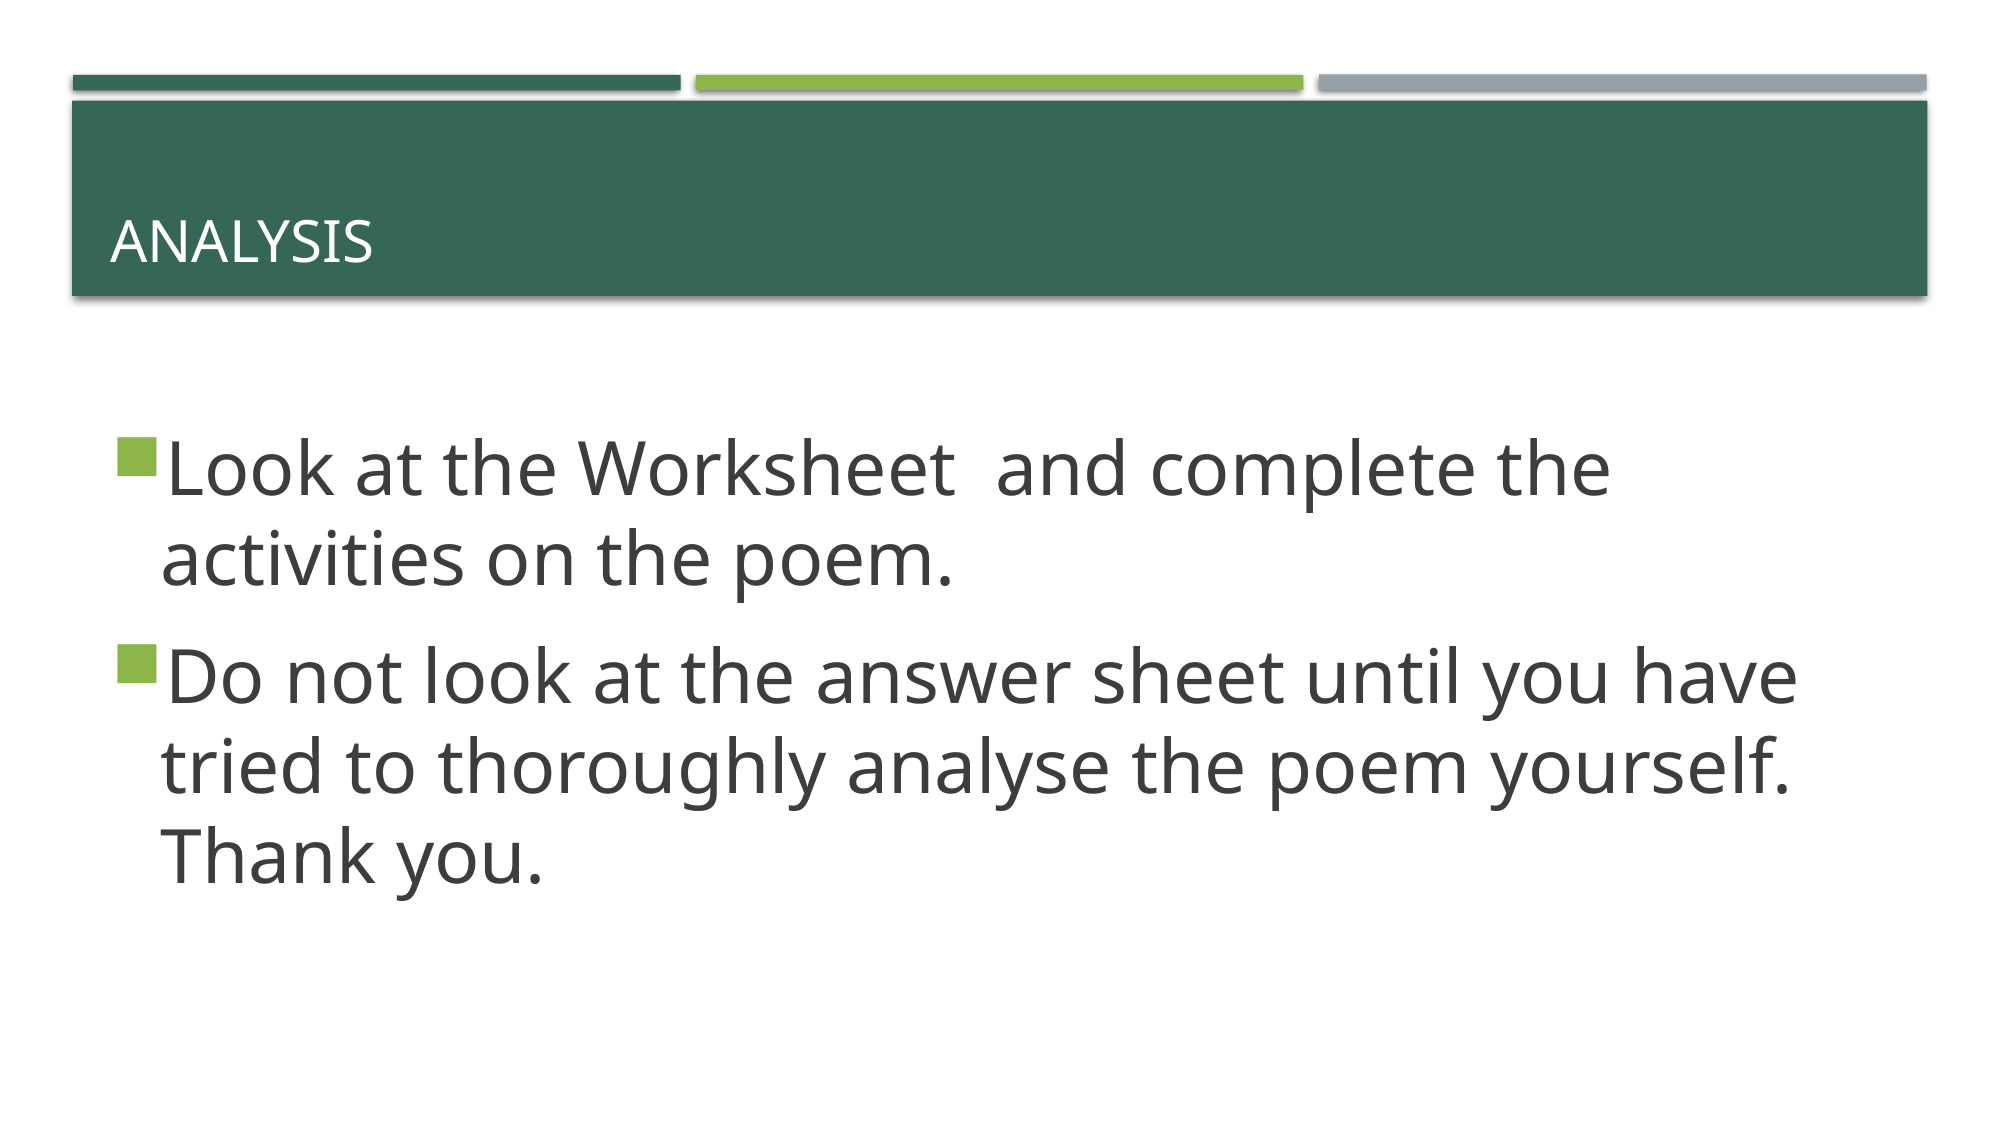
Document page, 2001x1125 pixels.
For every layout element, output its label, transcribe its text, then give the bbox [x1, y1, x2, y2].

title Analysis [95, 115, 1905, 282]
list Look at the Worksheet and complete the activities on the poem. Do not look at the answer sheet until you have tried to thoroughly analyse the poem yourself. Thank you. [95, 357, 1905, 962]
